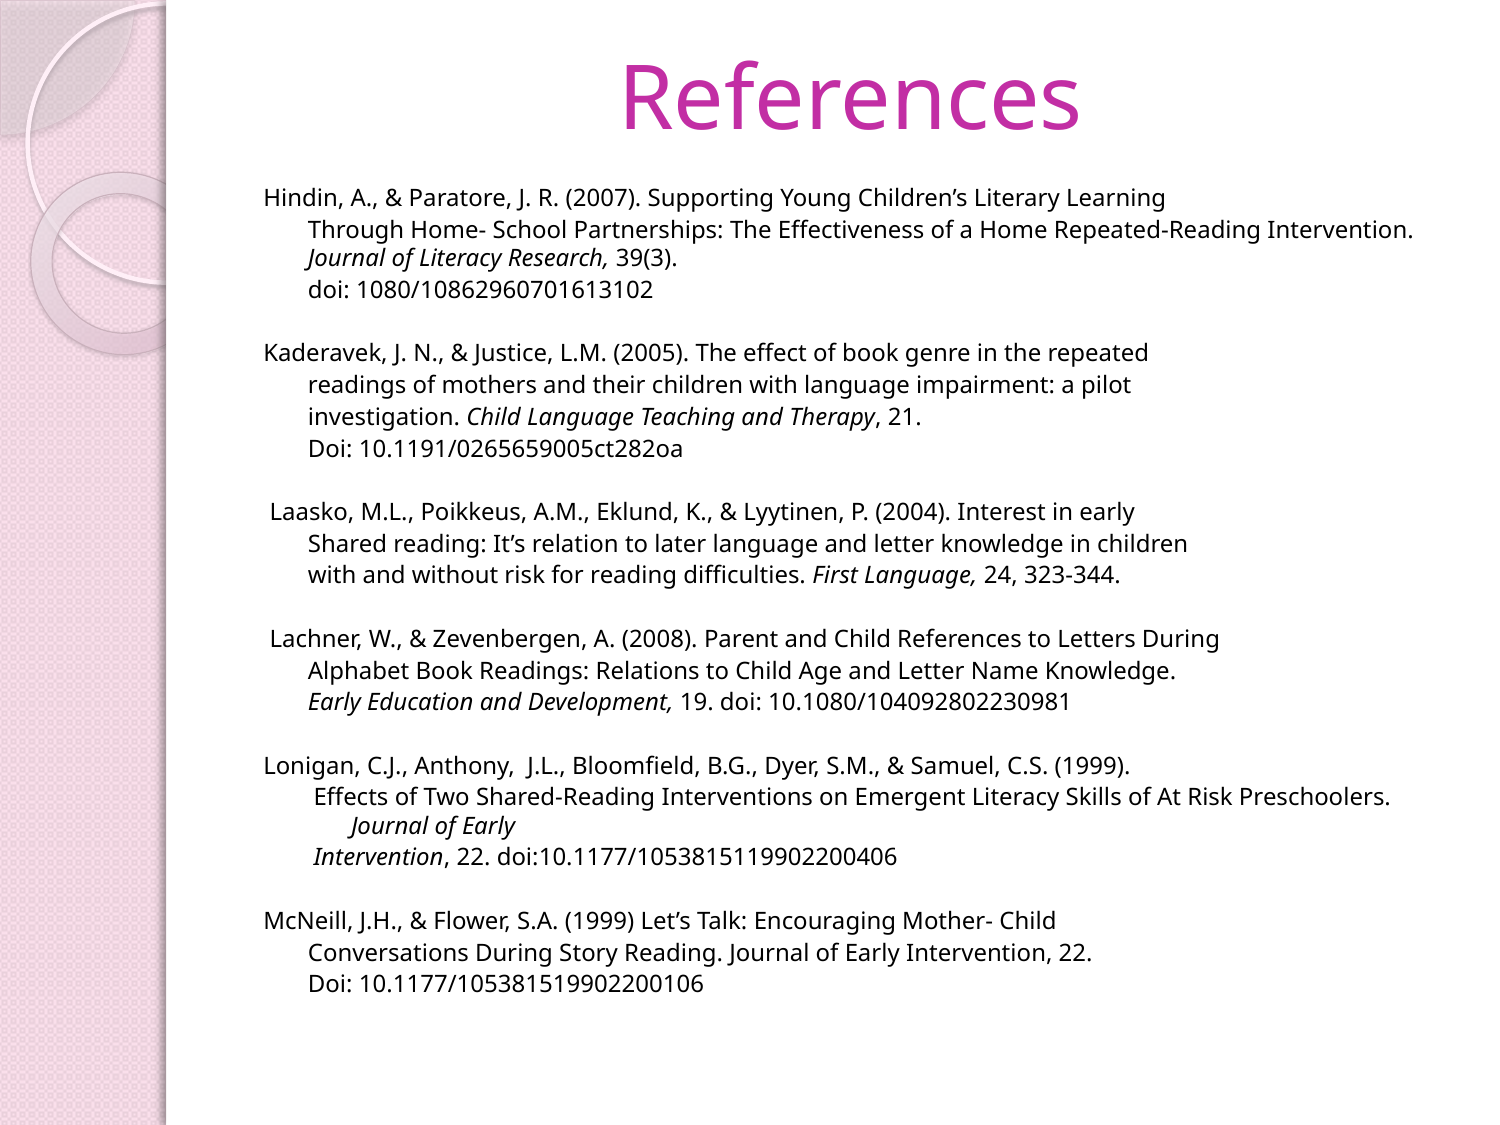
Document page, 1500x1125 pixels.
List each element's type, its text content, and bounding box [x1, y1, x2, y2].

list Hindin, A., & Paratore, J. R. (2007). Supporting Young Children’s Literary Learning Through Home- School Partnerships: The Effectiveness of a Home Repeated-Reading Intervention. Journal of Literacy Research, 39(3). doi: 1080/10862960701613102 Kaderavek, J. N., & Justice, L.M. (2005). The effect of book genre in the repeated readings of mothers and their children with language impairment: a pilot investigation. Child Language Teaching and Therapy, 21. Doi: 10.1191/0265659005ct282oa Laasko, M.L., Poikkeus, A.M., Eklund, K., & Lyytinen, P. (2004). Interest in early Shared reading: It’s relation to later language and letter knowledge in children with and without risk for reading difficulties. First Language, 24, 323-344. Lachner, W., & Zevenbergen, A. (2008). Parent and Child References to Letters During Alphabet Book Readings: Relations to Child Age and Letter Name Knowledge. Early Education and Development, 19. doi: 10.1080/104092802230981 Lonigan, C.J., Anthony, J.L., Bloomfield, B.G., Dyer, S.M., & Samuel, C.S. (1999). Effects of Two Shared-Reading Interventions on Emergent Literacy Skills of At Risk Preschoolers. Journal of Early Intervention, 22. doi:10.1177/1053815119902200406 McNeill, J.H., & Flower, S.A. (1999) Let’s Talk: Encouraging Mother- Child Conversations During Story Reading. Journal of Early Intervention, 22. Doi: 10.1177/105381519902200106 [235, 174, 1466, 1025]
title References [235, 0, 1466, 174]
